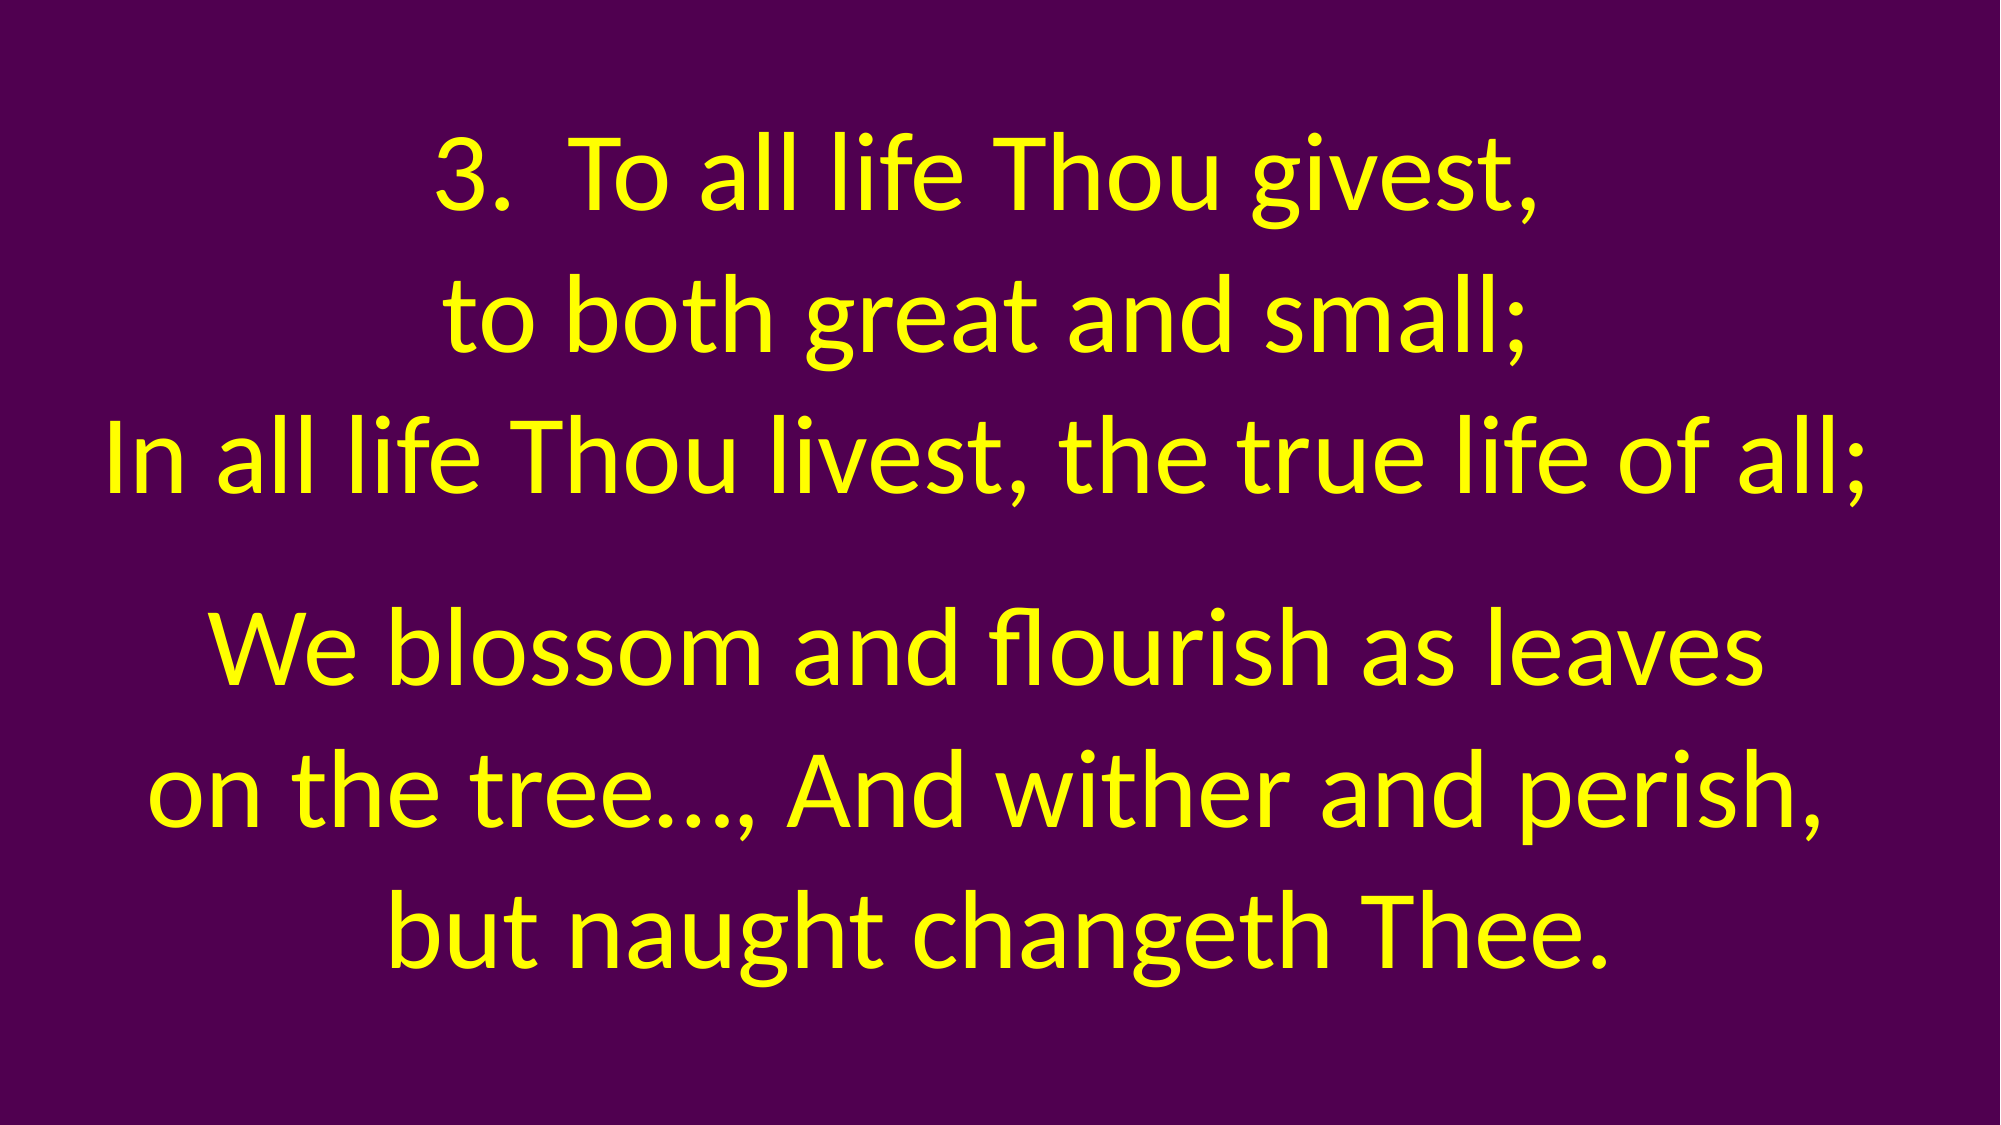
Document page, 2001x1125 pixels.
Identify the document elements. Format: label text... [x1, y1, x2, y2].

text_box 3. To all life Thou givest, to both great and small; In all life Thou livest, the true life of all; We blossom and flourish as leaves on the tree…, And wither and perish, but naught changeth Thee. [0, 83, 2000, 999]
